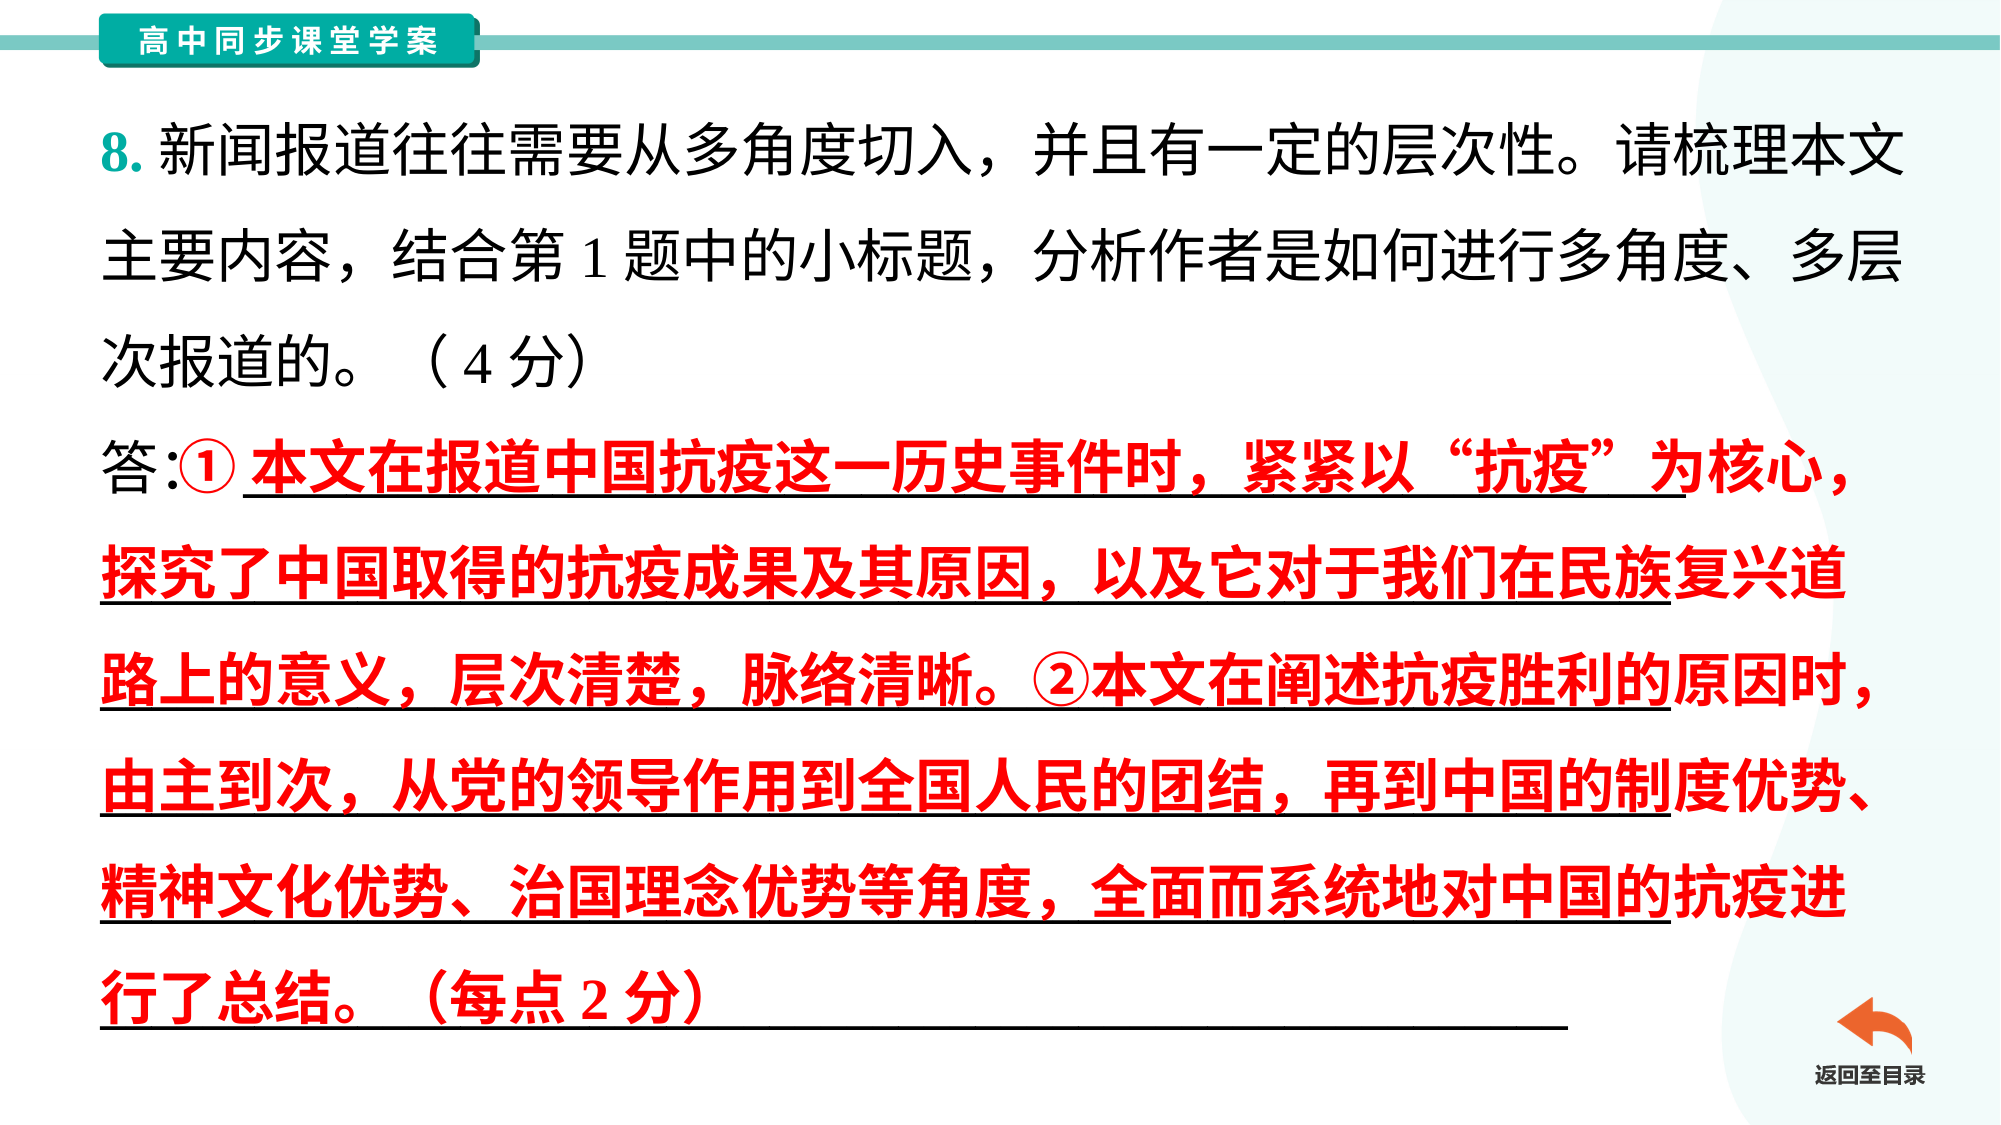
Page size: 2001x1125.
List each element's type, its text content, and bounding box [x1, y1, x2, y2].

picture [0, 0, 2000, 1125]
text_box ①本文在报道中国抗疫这一历史事件时，紧紧以“抗疫”为核心， 探究了中国取得的抗疫成果及其原因，以及它对于我们在民族复兴道 路上的意义，层次清楚，脉络清晰。②本文在阐述抗疫胜利的原因时， 由主到次，从党的领导作用到全国人民的团结，再到中国的制度优势、 精神文化优势、治国理念优势等角度，全面而系统地对中国的抗疫进 行了总结。（每点2分） [100, 393, 1899, 1032]
text_box 8.新闻报道往往需要从多角度切入，并且有一定的层次性。请梳理本文 主要内容，结合第1题中的小标题，分析作者是如何进行多角度、多层 次报道的。（4分） 答： ________________________________________________________ _____________________________________________________________ _____________________________________________________________ _____________________________________________________________ _____________________________________________________________ _________________________________________________________ [100, 76, 1899, 393]
